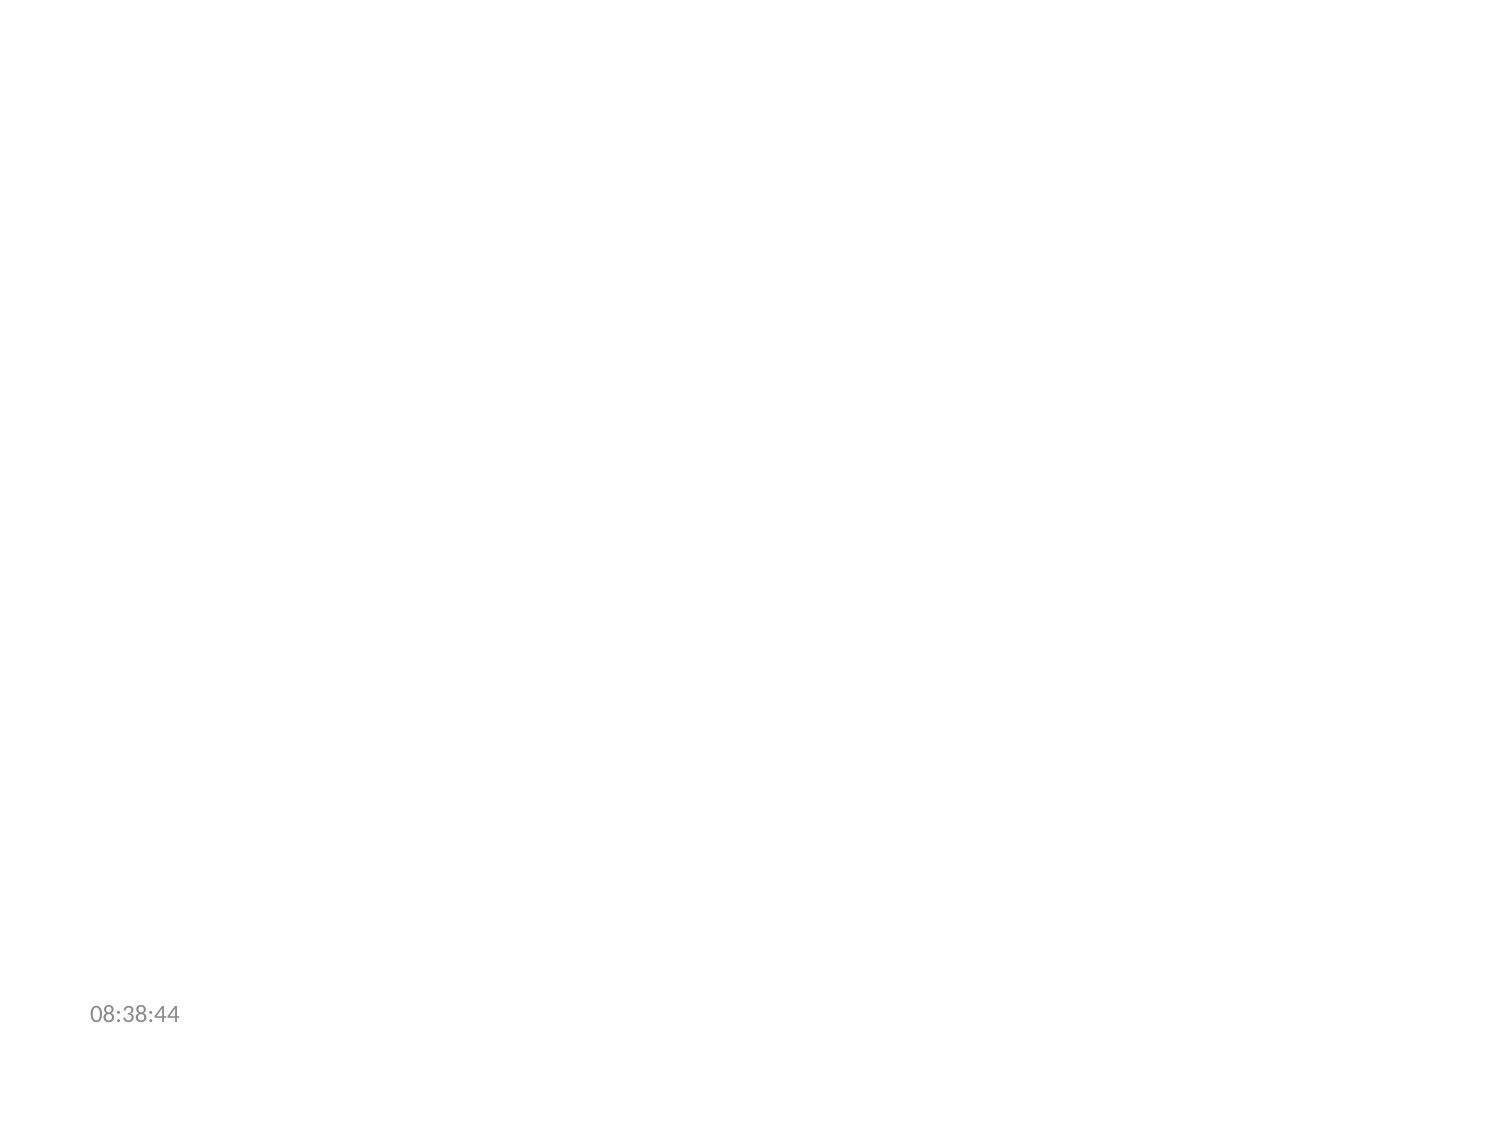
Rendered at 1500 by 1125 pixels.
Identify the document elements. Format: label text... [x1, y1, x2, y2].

text_box 15:35:09 [75, 982, 425, 1043]
